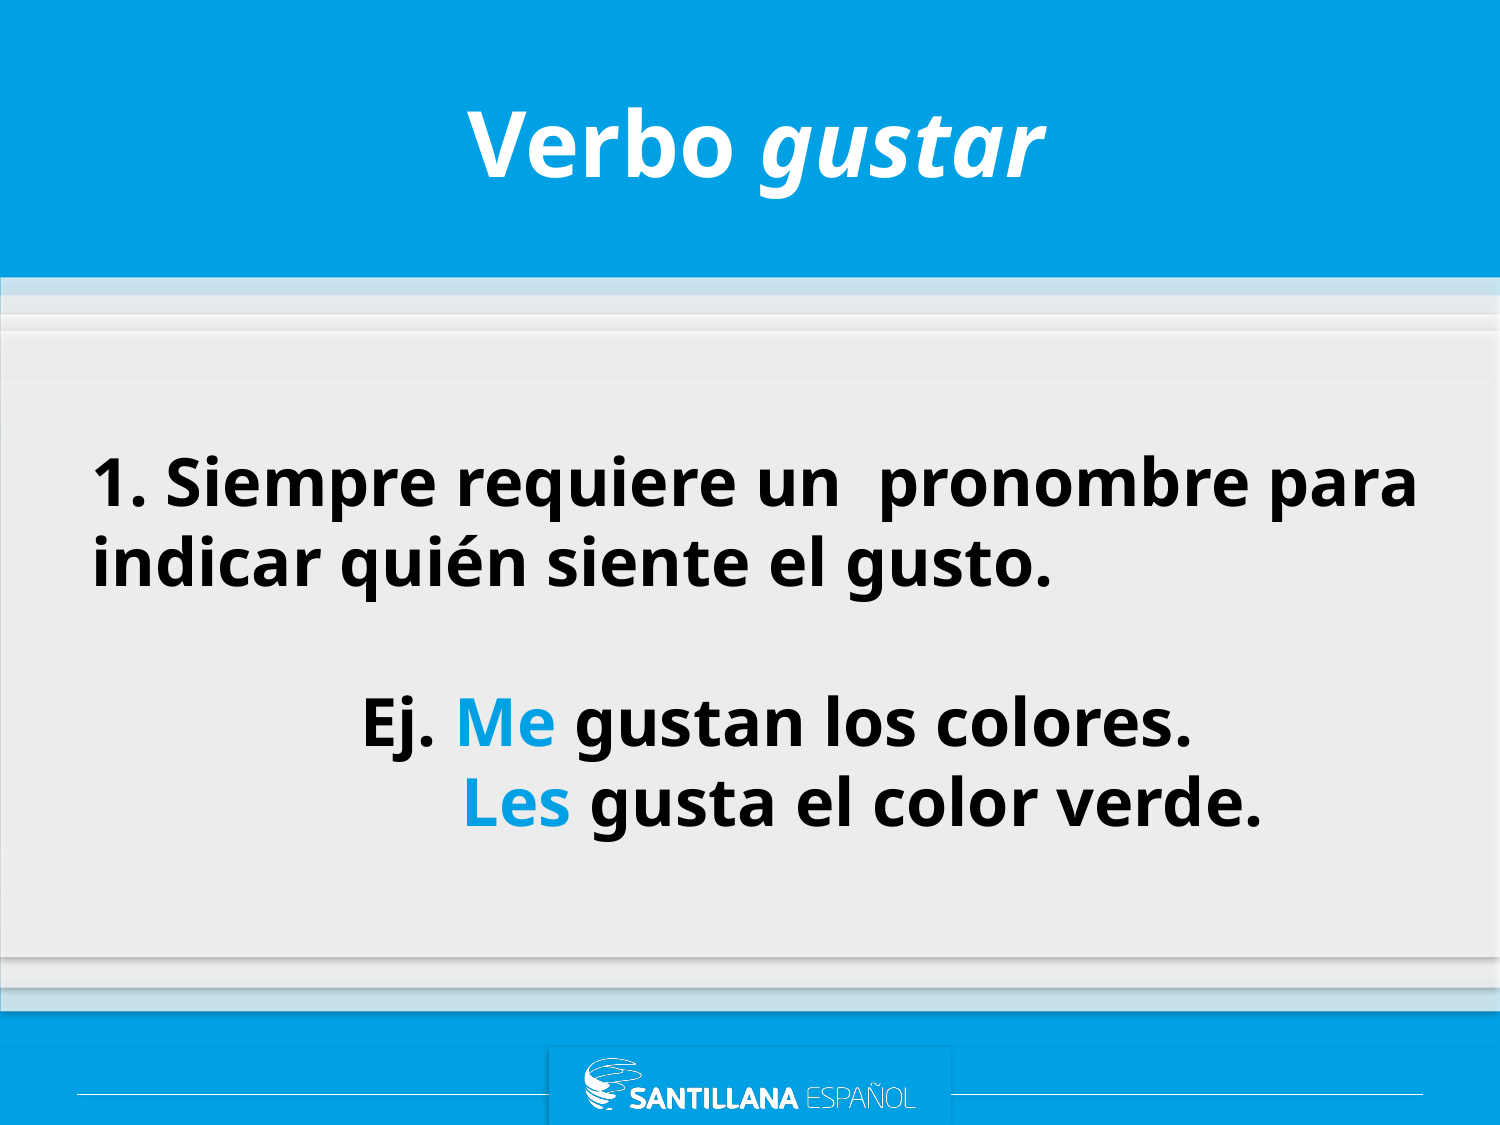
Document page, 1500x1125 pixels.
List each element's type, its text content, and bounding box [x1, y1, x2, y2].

text_box 1. Siempre requiere un pronombre para indicar quién siente el gusto. Ej. Me gustan los colores. Les gusta el color verde. [76, 432, 1495, 848]
text_box Verbo gustar [17, 78, 1495, 244]
